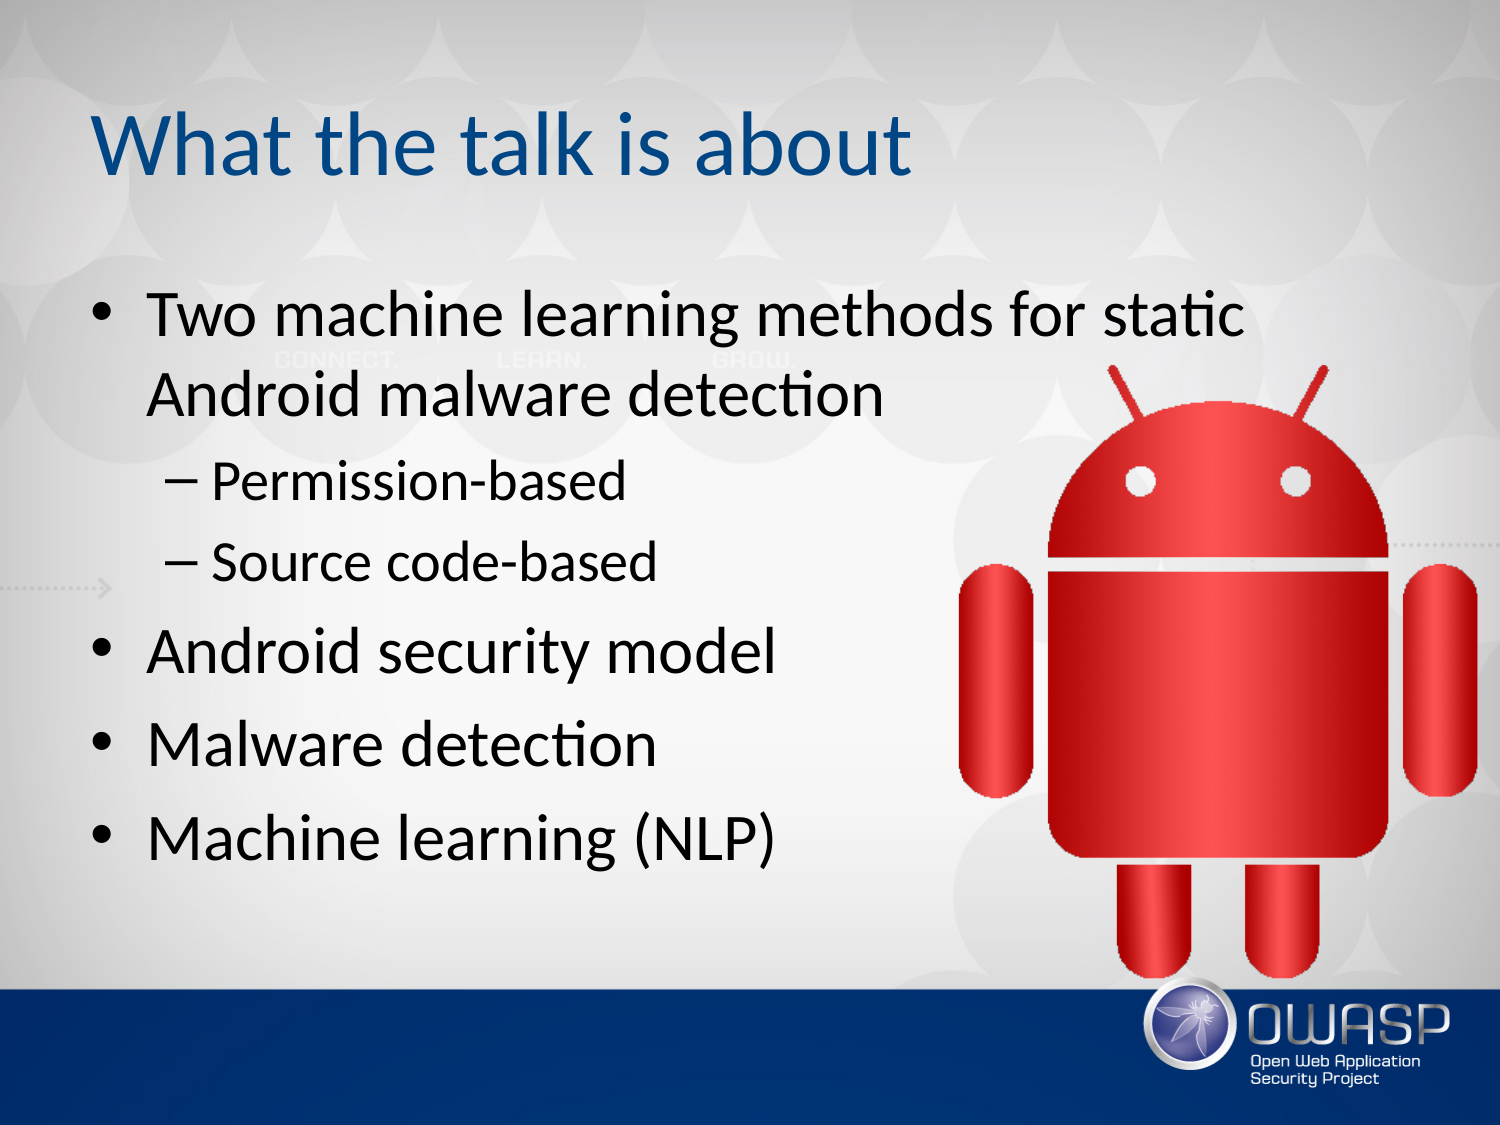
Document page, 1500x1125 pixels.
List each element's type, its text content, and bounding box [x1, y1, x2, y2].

picture [0, 0, 1500, 1125]
list Two machine learning methods for static Android malware detection Permission-based Source code-based Android security model Malware detection Machine learning (NLP) [75, 262, 1425, 940]
title What the talk is about [75, 45, 1425, 233]
